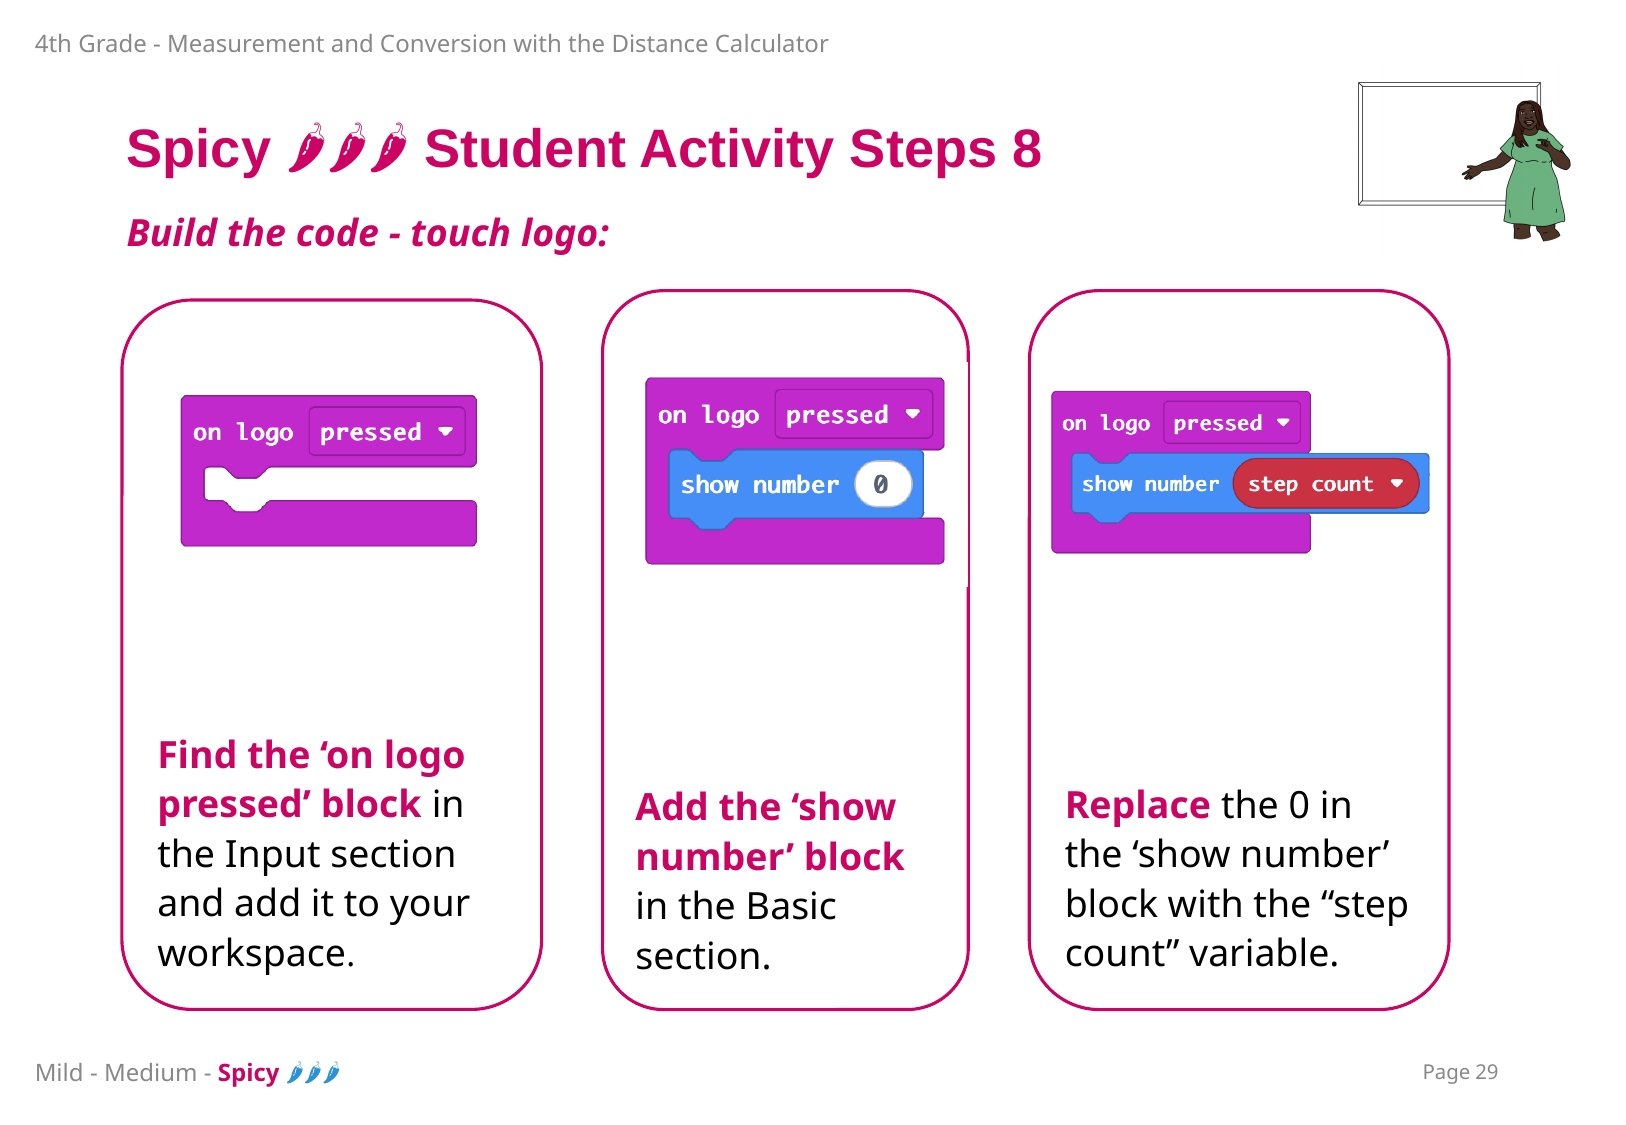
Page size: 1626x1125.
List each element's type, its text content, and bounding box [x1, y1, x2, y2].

text_box Build the code - touch logo: [111, 189, 845, 269]
picture [620, 362, 968, 587]
text_box Find the ‘on logo pressed’ block in the Input section and add it to your workspace. [121, 299, 542, 1010]
picture [158, 376, 506, 573]
slide_number Page 29 [1147, 1042, 1514, 1103]
picture [1343, 62, 1579, 258]
title Spicy 🌶️🌶️🌶️ Student Activity Steps 8 [111, 74, 1338, 225]
picture [1035, 376, 1456, 573]
text_box Add the ‘show number’ block in the Basic section. [602, 290, 969, 1010]
text_box Mild - Medium - Spicy 🌶️🌶️🌶️ [19, 1042, 623, 1103]
text_box Replace the 0 in the ‘show number’ block with the “step count” variable. [1029, 290, 1450, 1010]
